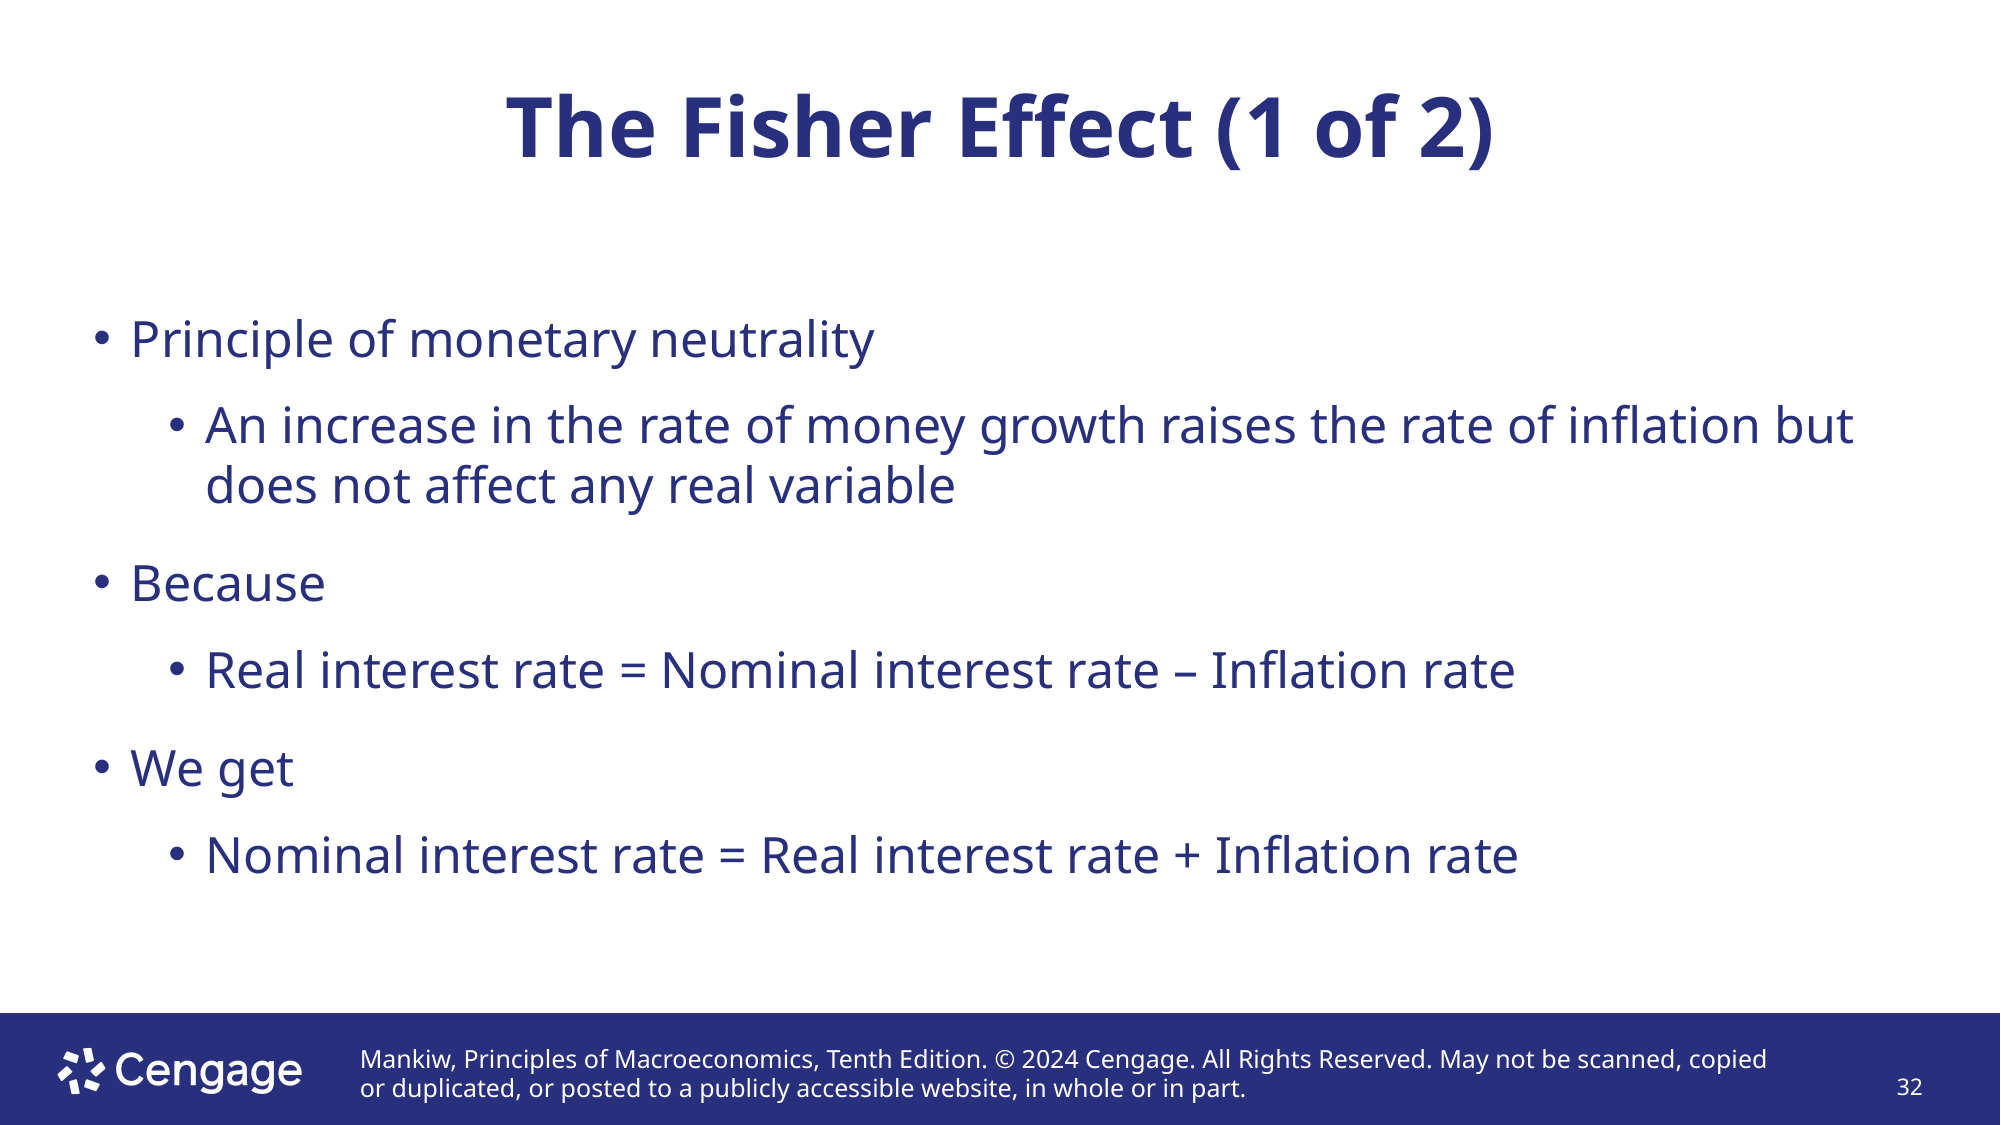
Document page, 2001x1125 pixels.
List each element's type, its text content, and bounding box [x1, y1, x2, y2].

picture [30, 1020, 329, 1122]
title The Fisher Effect (1 of 2) [78, 77, 1923, 278]
list Principle of monetary neutrality An increase in the rate of money growth raises the rate of inflation but does not affect any real variable Because Real interest rate = Nominal interest rate – Inflation rate We get Nominal interest rate = Real interest rate + Inflation rate [78, 299, 1923, 1014]
